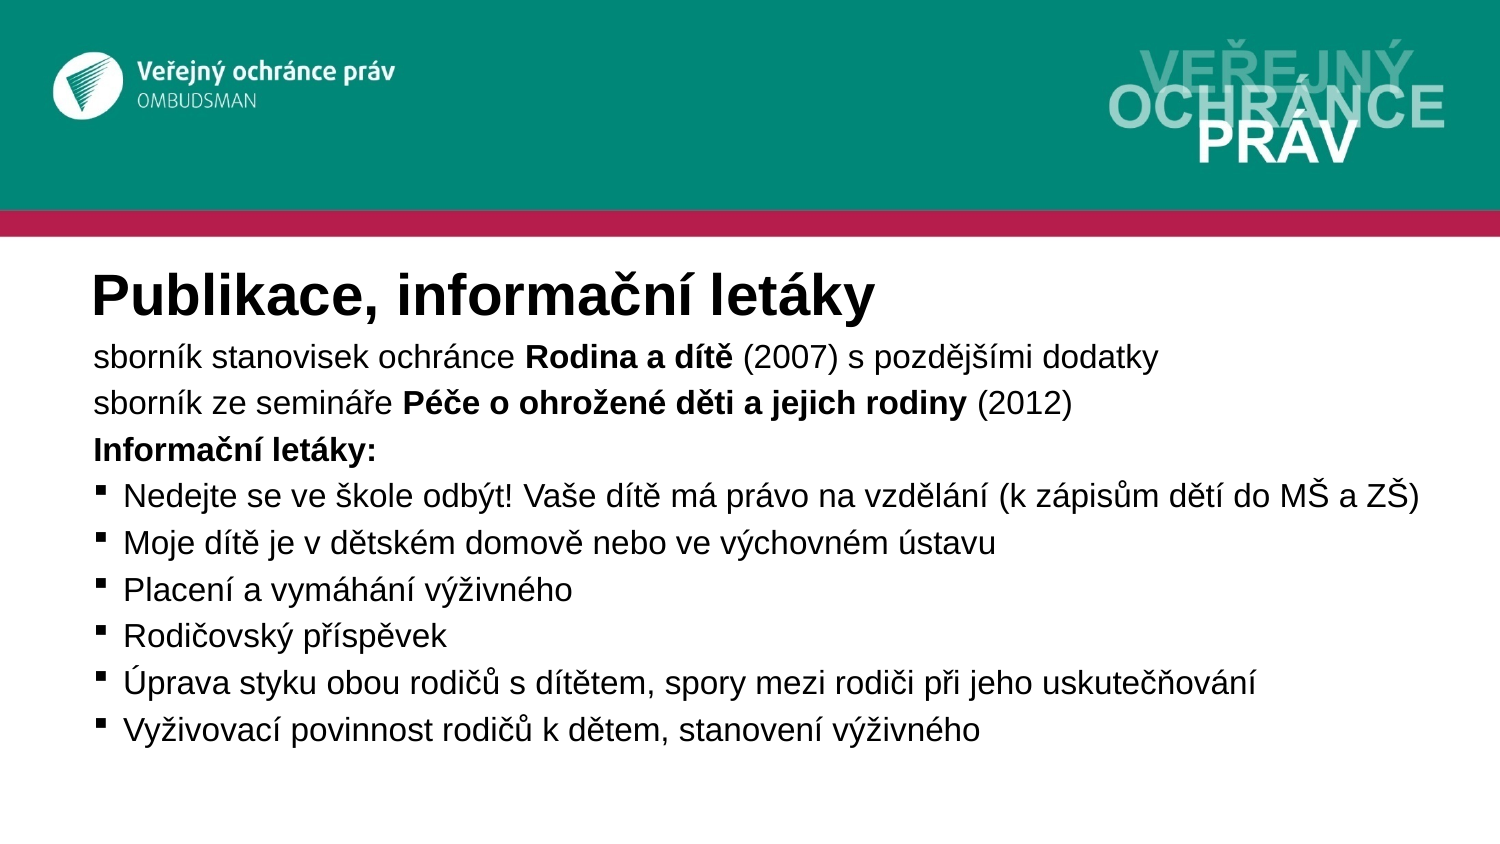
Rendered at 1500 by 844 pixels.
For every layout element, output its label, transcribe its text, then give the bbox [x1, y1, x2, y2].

list sborník stanovisek ochránce Rodina a dítě (2007) s pozdějšími dodatky sborník ze semináře Péče o ohrožené děti a jejich rodiny (2012) Informační letáky: Nedejte se ve škole odbýt! Vaše dítě má právo na vzdělání (k zápisům dětí do MŠ a ZŠ) Moje dítě je v dětském domově nebo ve výchovném ústavu Placení a vymáhání výživného Rodičovský příspěvek Úprava styku obou rodičů s dítětem, spory mezi rodiči při jeho uskutečňování Vyživovací povinnost rodičů k dětem, stanovení výživného [78, 327, 1459, 777]
title Publikace, informační letáky [76, 256, 1427, 328]
picture [0, 0, 1500, 799]
